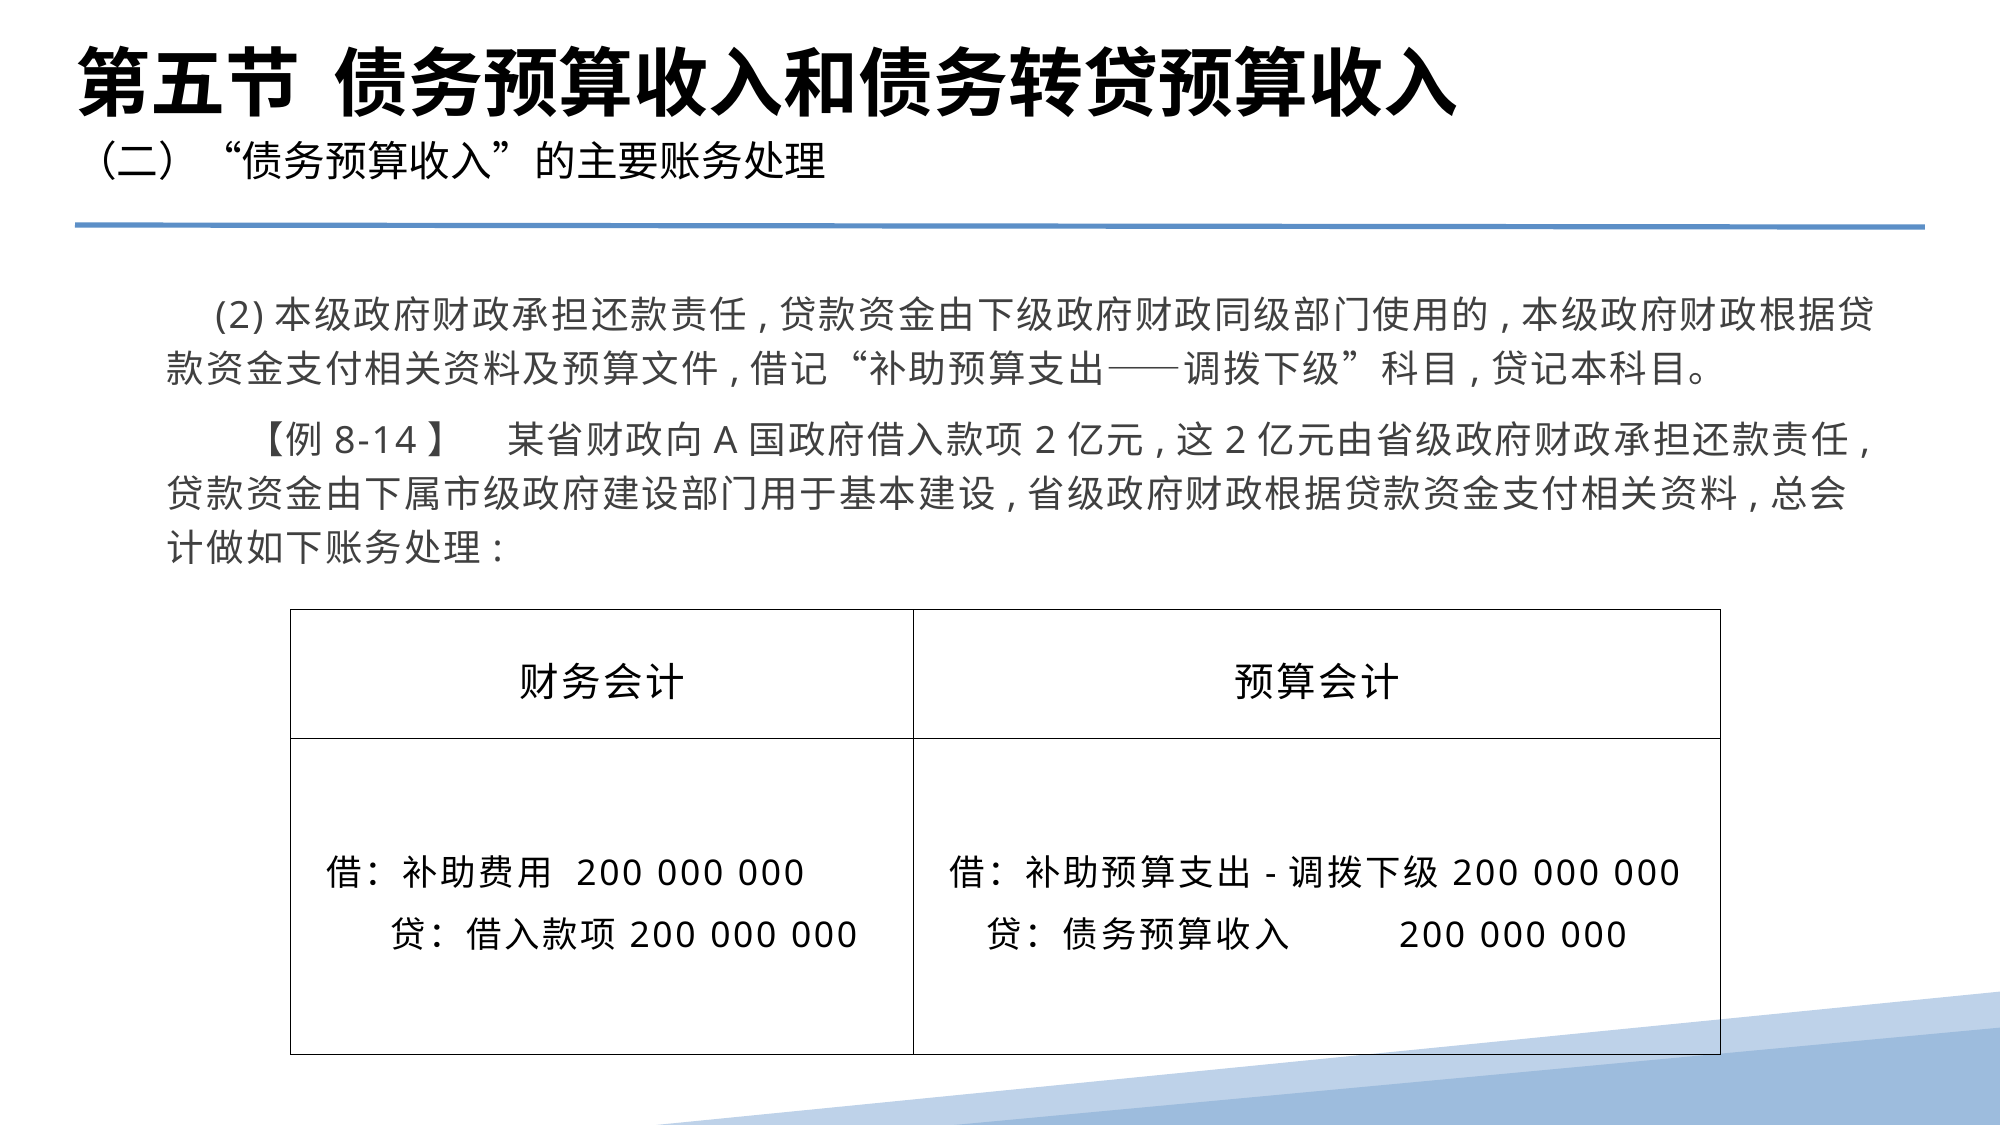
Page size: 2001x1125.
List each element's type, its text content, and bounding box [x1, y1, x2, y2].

table_cell 借：补助预算支出-调拨下级200 000 000 贷：债务预算收入 200 000 000 [914, 739, 1720, 991]
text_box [74, 224, 1925, 228]
table_cell 借：补助费用 200 000 000 贷：借入款项200 000 000 [291, 739, 913, 1054]
text_box (2)本级政府财政承担还款责任,贷款资金由下级政府财政同级部门使用的,本级政府财政根据贷款资金支付相关资料及预算文件,借记“补助预算支出――调拨下级”科目,贷记本科目。 【例8-14】 某省财政向A国政府借入款项2亿元,这2亿元由省级政府财政承担还款责任,贷款资金由下属市级政府建设部门用于基本建设,省级政府财政根据贷款资金支付相关资料,总会计做如下账务处理: [156, 276, 1893, 575]
text_box （二）“债务预算收入”的主要账务处理 [75, 124, 1925, 200]
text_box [656, 991, 2000, 1125]
text_box 第五节 债务预算收入和债务转贷预算收入 [75, 24, 1925, 124]
table_header 财务会计 [291, 610, 913, 738]
table_header 预算会计 [914, 610, 1720, 738]
